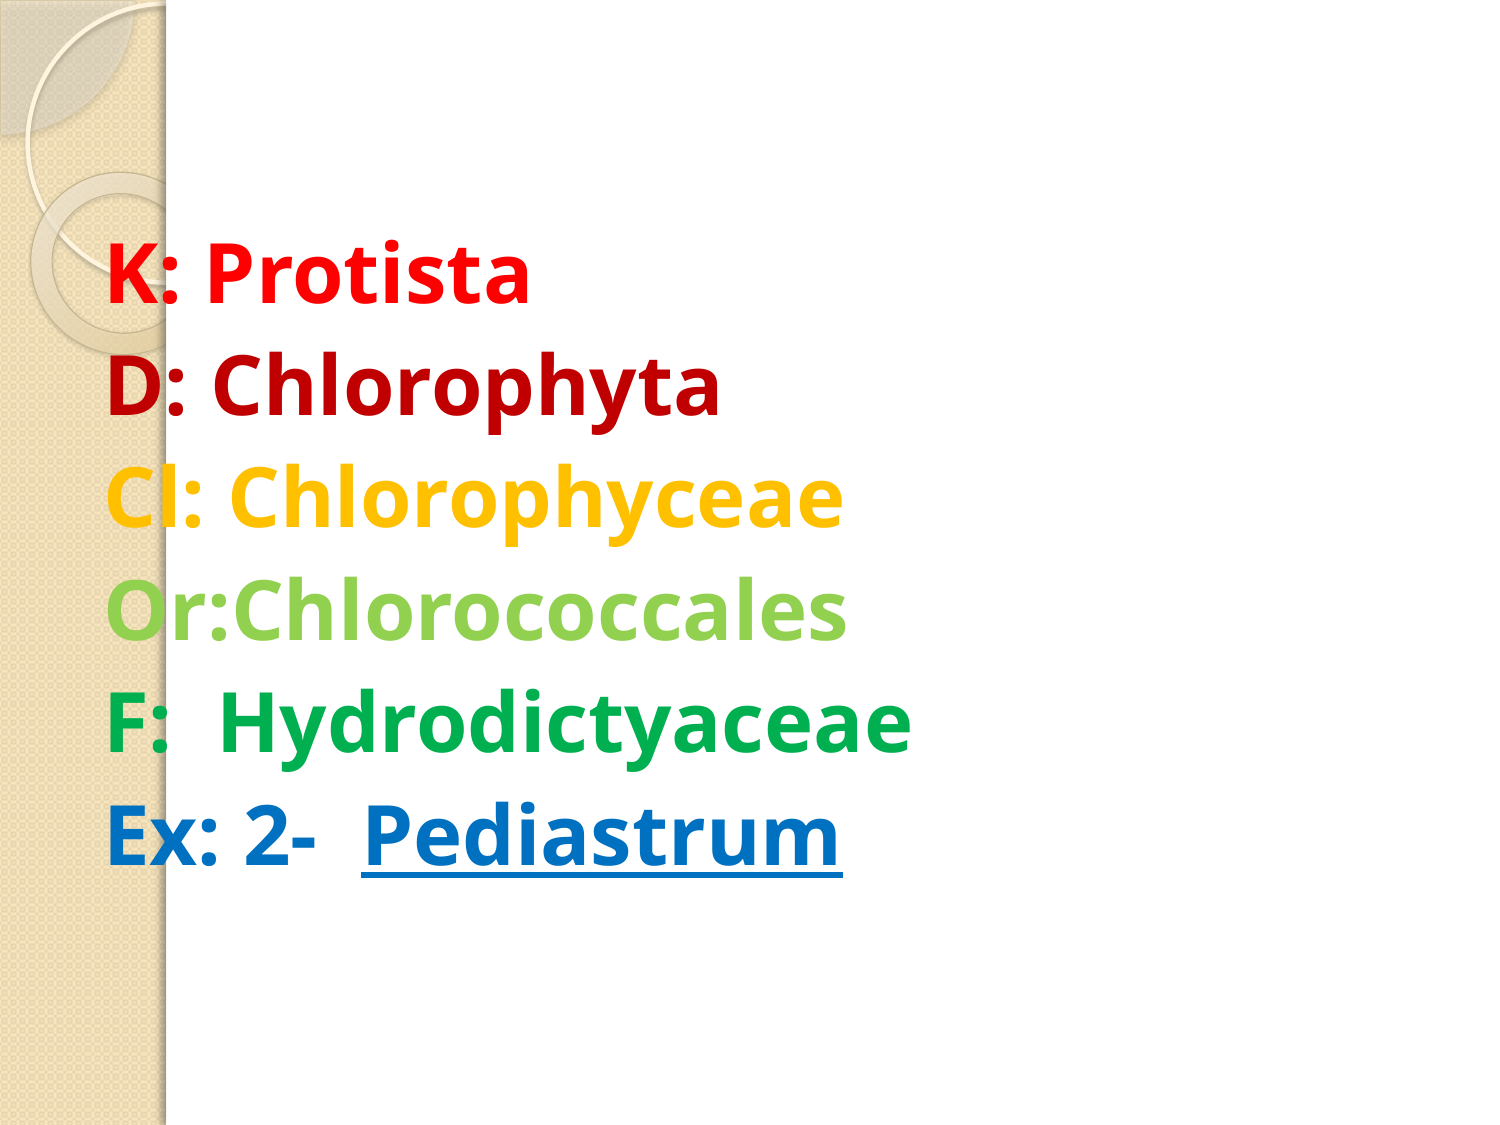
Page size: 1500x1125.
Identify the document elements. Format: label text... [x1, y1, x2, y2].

list K: Protista D: Chlorophyta Cl: Chlorophyceae Or:Chlorococcales F: Hydrodictyaceae Ex: 2- Pediastrum [75, 212, 1425, 1005]
